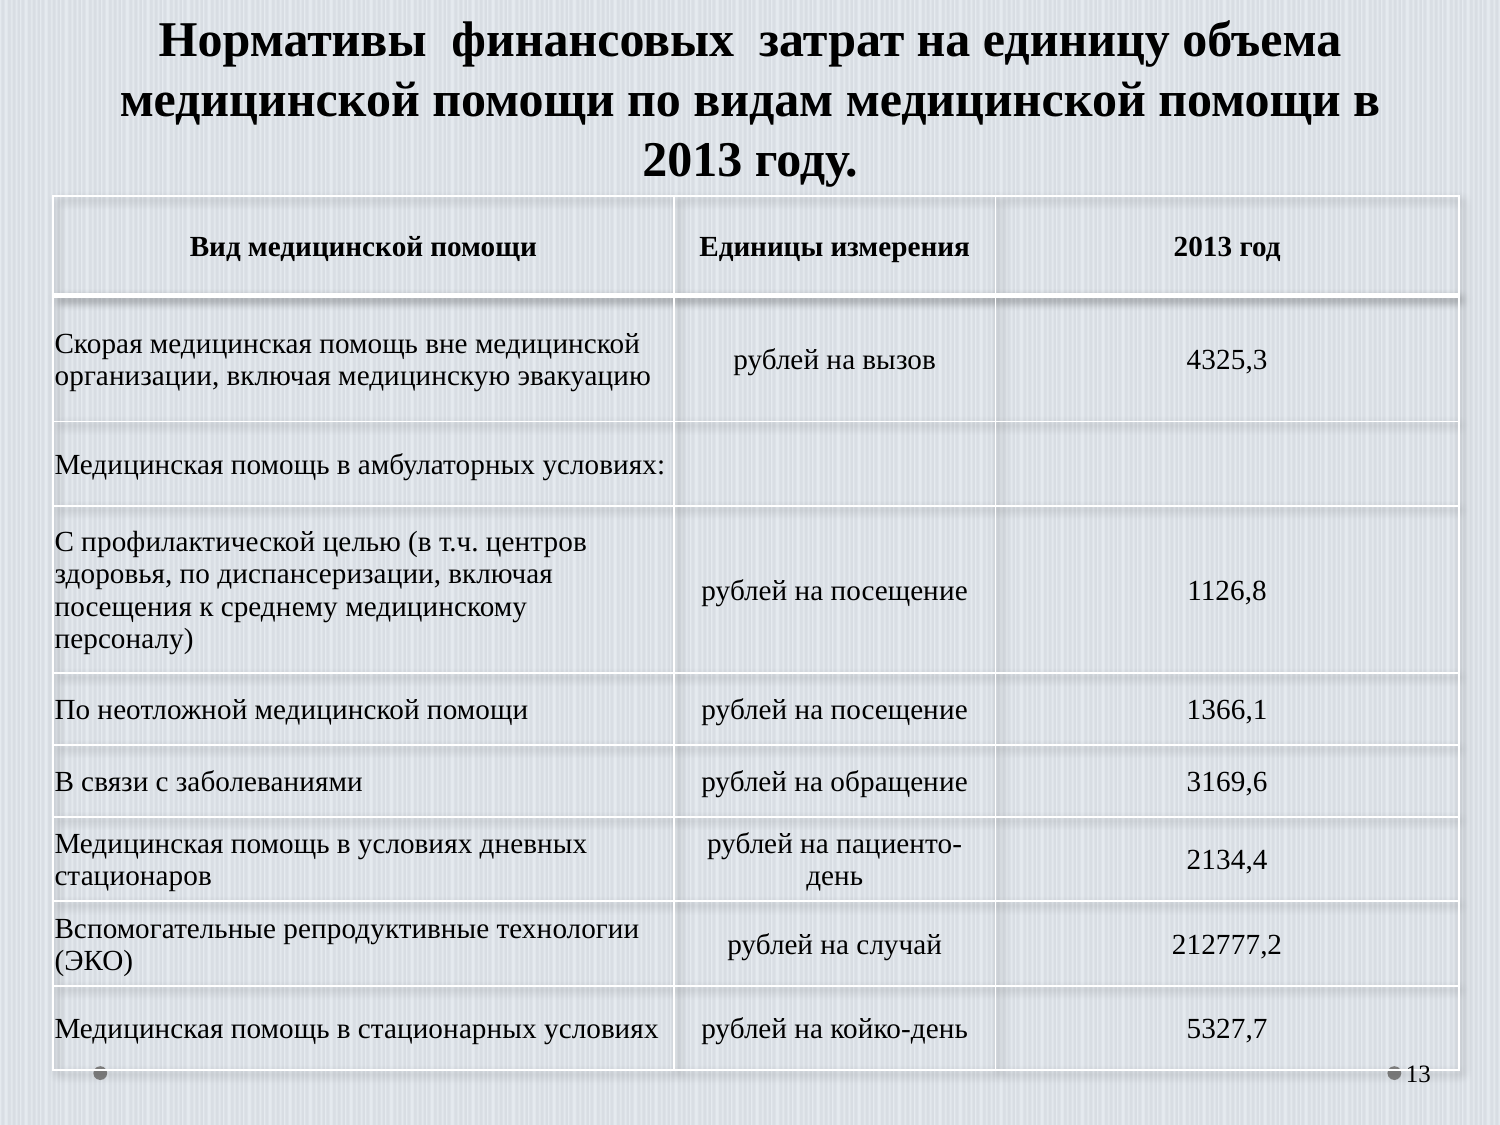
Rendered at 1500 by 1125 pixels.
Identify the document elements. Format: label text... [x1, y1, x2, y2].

table_header 2013 год [996, 197, 1458, 293]
table_header Единицы измерения [675, 197, 995, 293]
table_cell рублей на вызов [675, 298, 995, 421]
table_cell 1366,1 [996, 674, 1458, 744]
table_cell рублей на посещение [675, 507, 995, 672]
table_cell Вспомогательные репродуктивные технологии (ЭКО) [54, 902, 673, 985]
table_cell Скорая медицинская помощь вне медицинской организации, включая медицинскую эвакуацию [54, 298, 673, 421]
table_cell С профилактической целью (в т.ч. центров здоровья, по диспансеризации, включая посещения к среднему медицинскому персоналу) [54, 507, 673, 672]
table_header Вид медицинской помощи [54, 197, 673, 293]
table_cell 4325,3 [996, 298, 1458, 421]
table_cell Медицинская помощь в условиях дневных стационаров [54, 818, 673, 900]
table_cell рублей на пациенто- день [675, 818, 995, 900]
table_cell рублей на койко-день [675, 987, 995, 1069]
table_cell По неотложной медицинской помощи [54, 674, 673, 744]
table_cell рублей на посещение [675, 674, 995, 744]
table_cell 5327,7 [996, 987, 1458, 1069]
table_cell Медицинская помощь в стационарных условиях [54, 987, 673, 1069]
table_cell 3169,6 [996, 746, 1458, 816]
title Нормативы финансовых затрат на единицу объема медицинской помощи по видам медицинской помощи в 2013 году. [99, 19, 1400, 193]
table_cell 2134,4 [996, 818, 1458, 900]
table_cell [675, 422, 995, 505]
table_cell В связи с заболеваниями [54, 746, 673, 816]
table_cell рублей на обращение [675, 746, 995, 816]
slide_number 13 [1401, 1042, 1494, 1103]
table_cell Медицинская помощь в амбулаторных условиях: [54, 422, 673, 505]
table_cell [996, 422, 1458, 505]
table_cell рублей на случай [675, 902, 995, 985]
table_cell 1126,8 [996, 507, 1458, 672]
table_cell 212777,2 [996, 902, 1458, 985]
